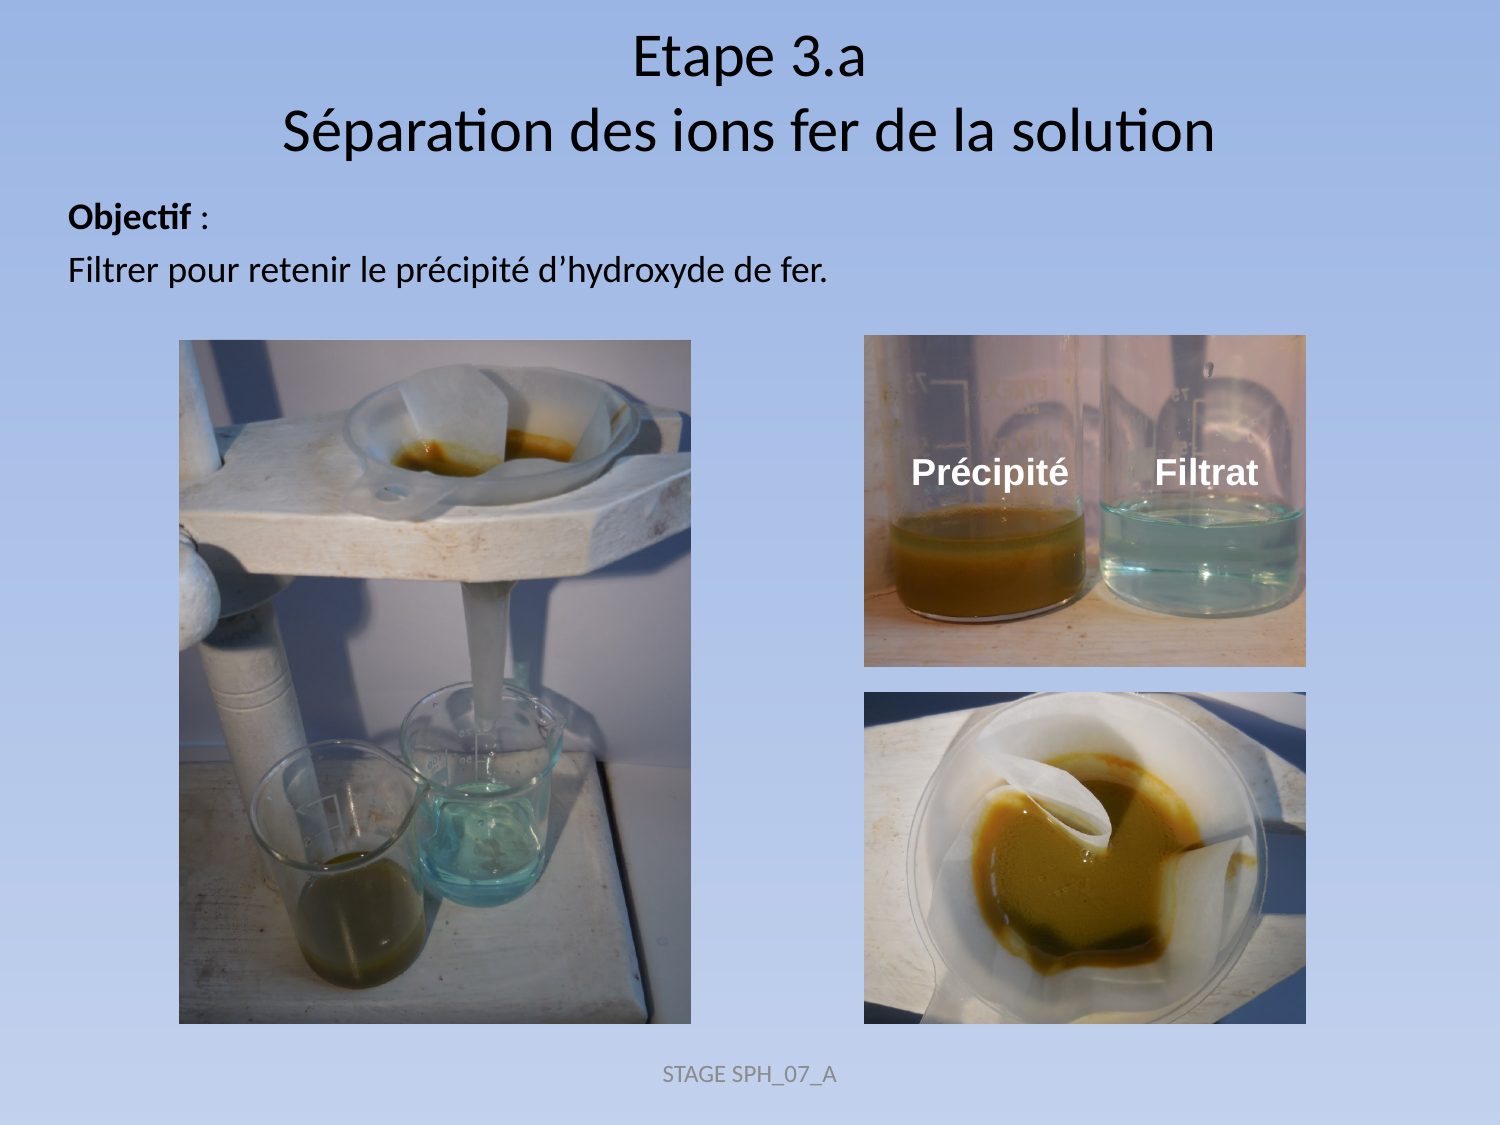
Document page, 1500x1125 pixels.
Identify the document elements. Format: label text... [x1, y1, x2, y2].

list Objectif : Filtrer pour retenir le précipité d’hydroxyde de fer. [53, 184, 1447, 1047]
title Etape 3.a Séparation des ions fer de la solution [75, 0, 1425, 184]
picture [863, 692, 1306, 1024]
picture [863, 335, 1306, 667]
picture [92, 340, 777, 1023]
footer STAGE SPH_07_A [512, 1042, 988, 1103]
